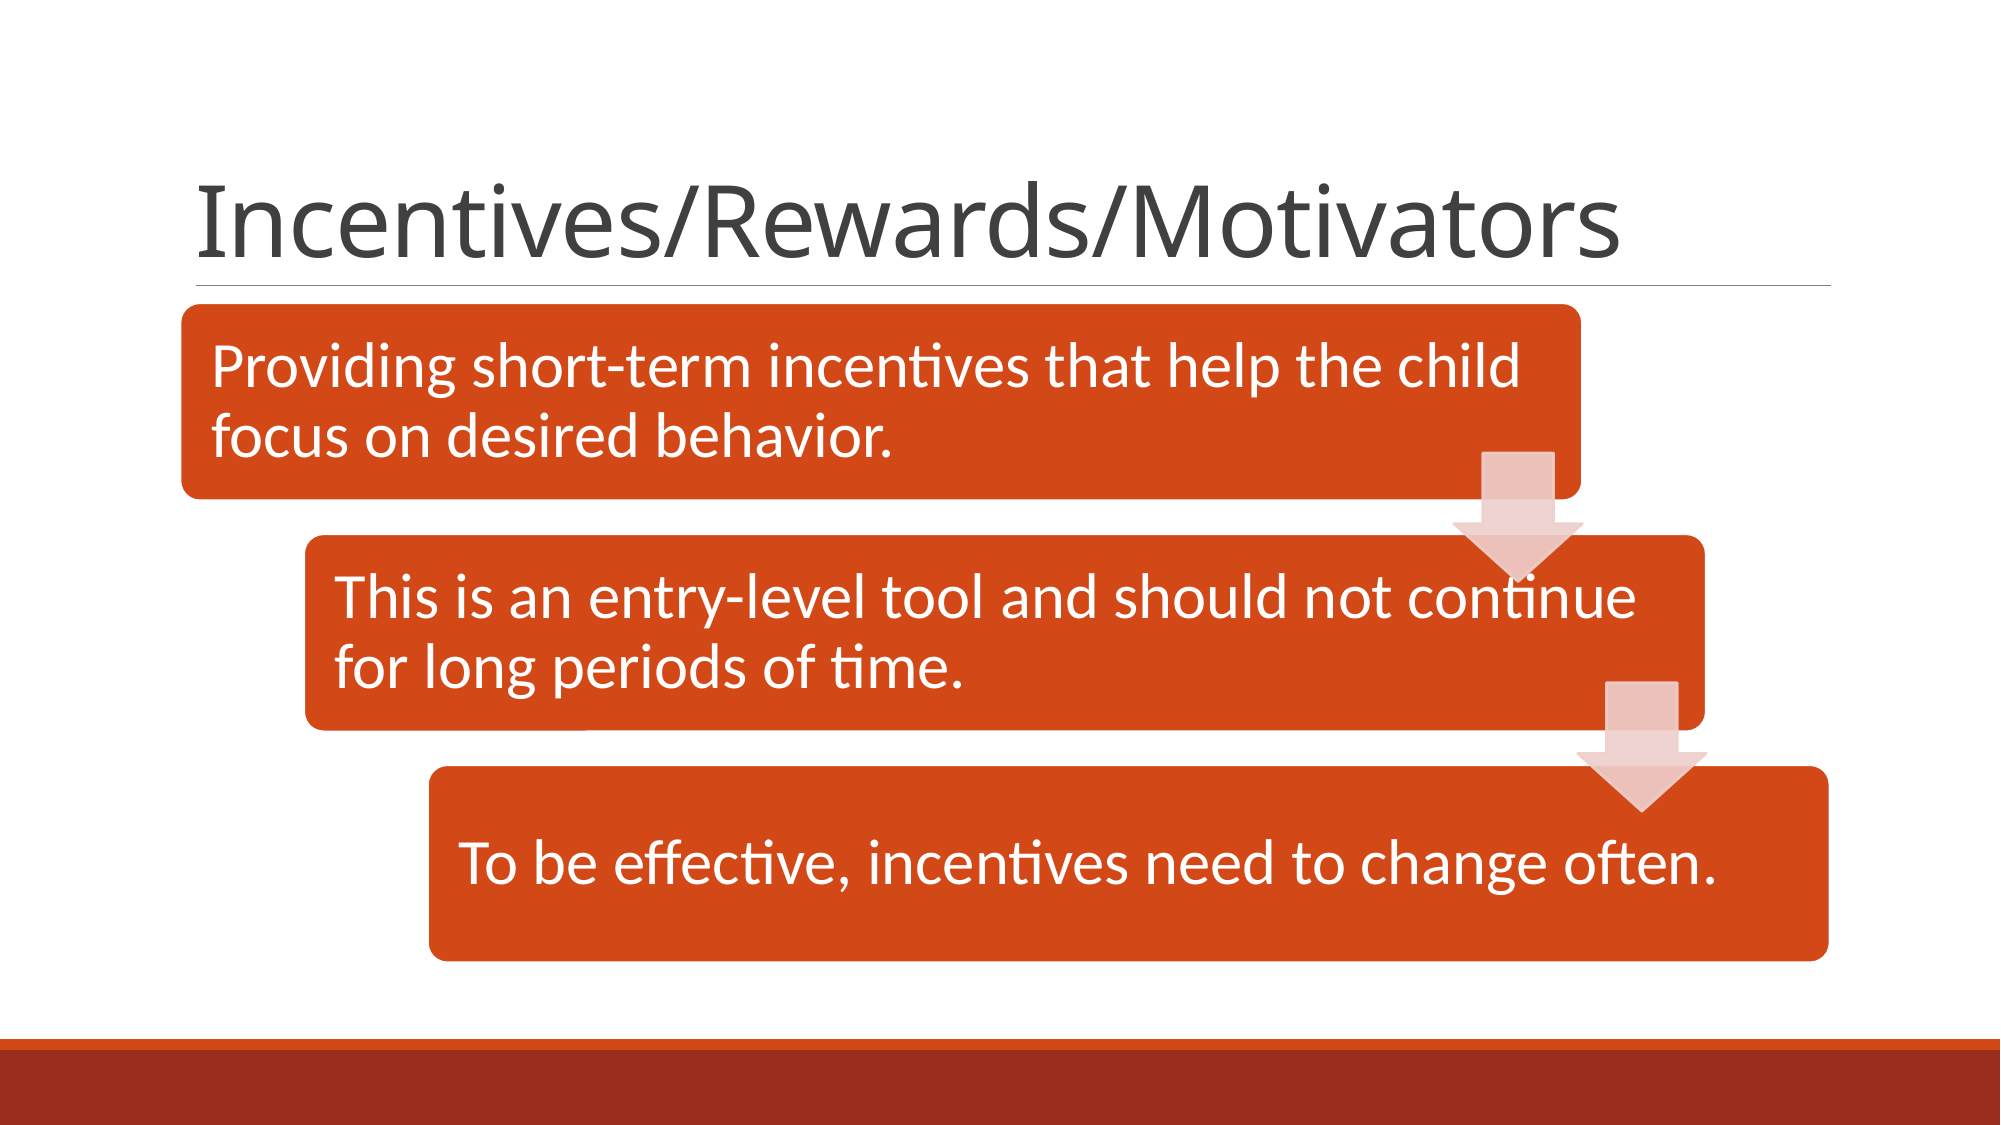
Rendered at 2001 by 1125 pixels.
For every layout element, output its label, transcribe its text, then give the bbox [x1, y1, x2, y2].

title Incentives/Rewards/Motivators [180, 47, 1830, 285]
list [179, 302, 1831, 964]
